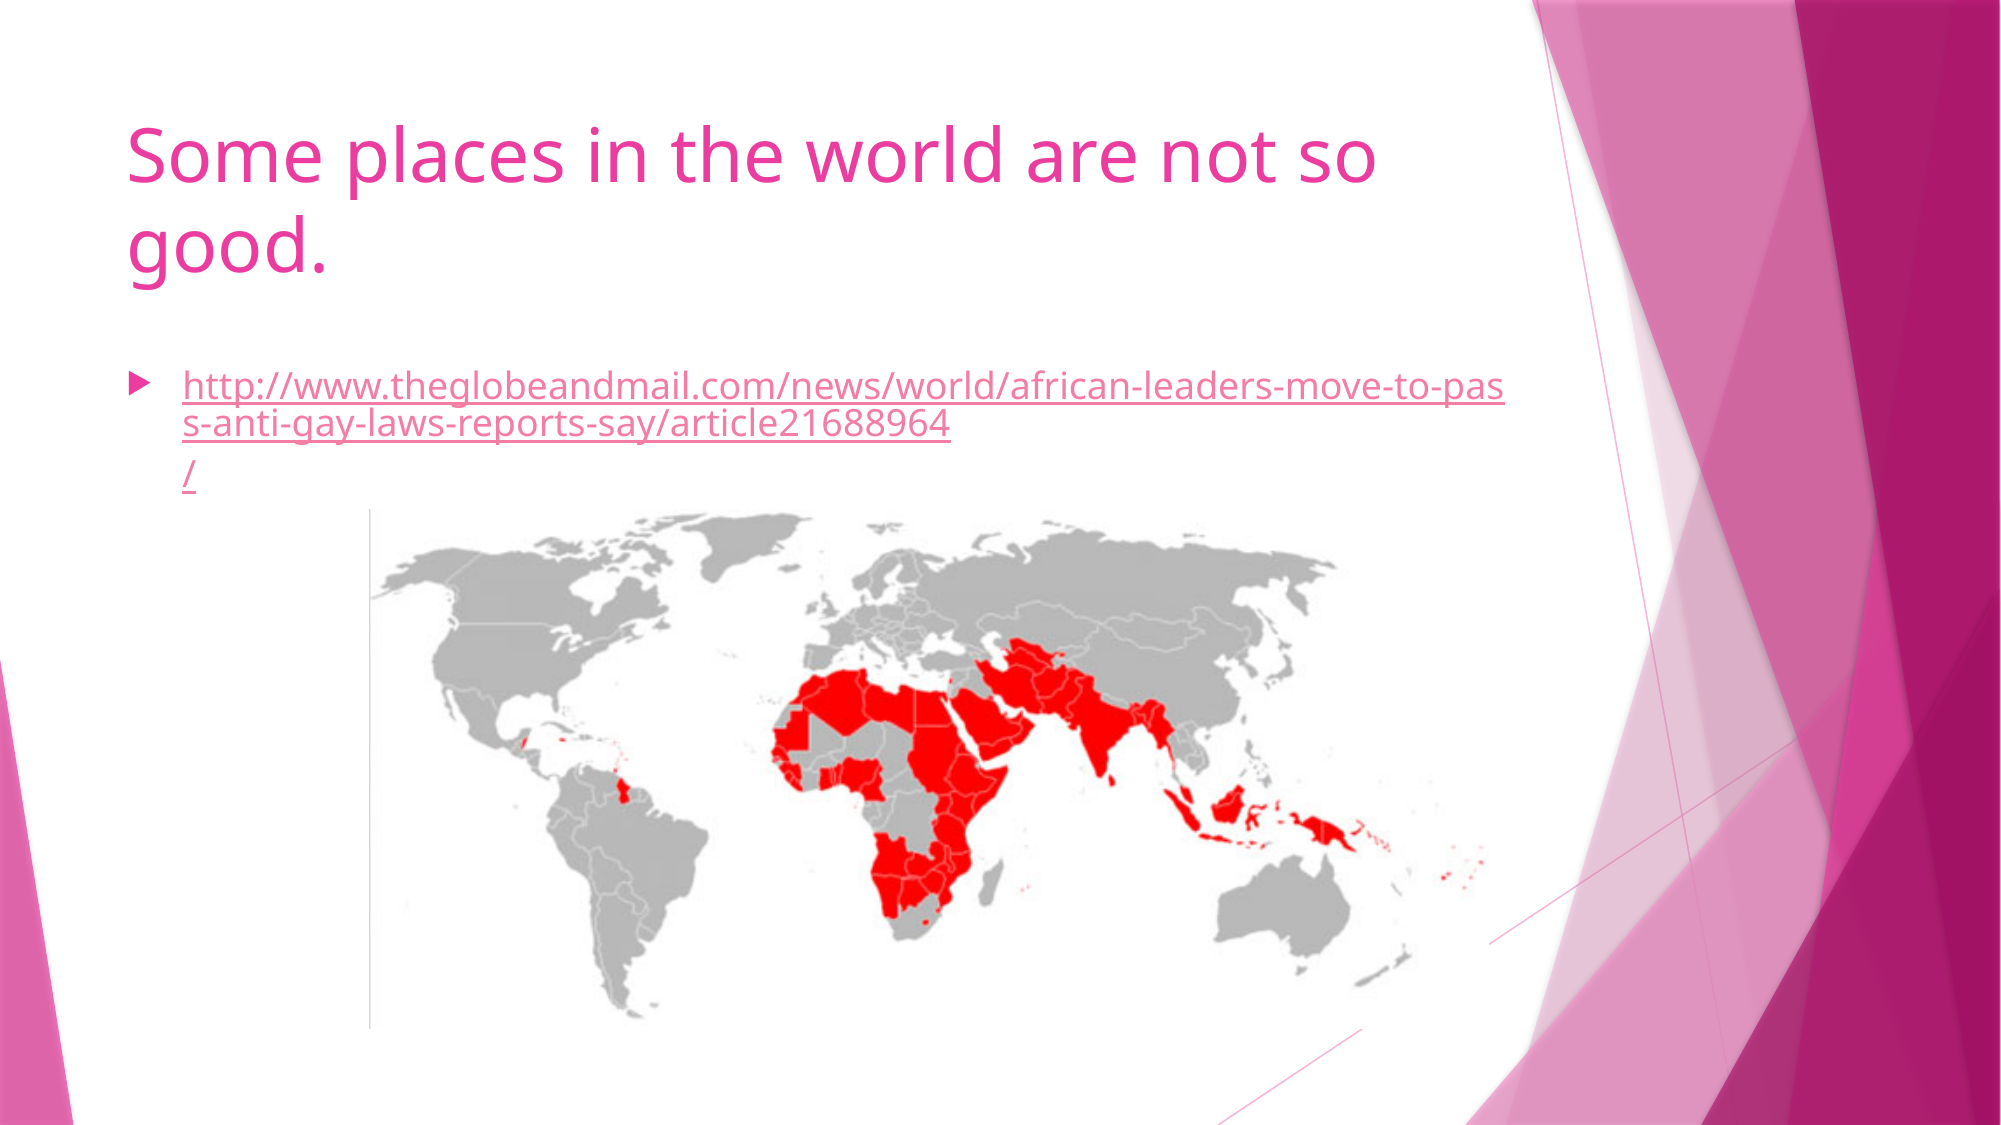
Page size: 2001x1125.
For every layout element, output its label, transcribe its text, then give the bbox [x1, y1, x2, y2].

title Some places in the world are not so good. [111, 99, 1522, 317]
list http://www.theglobeandmail.com/news/world/african-leaders-move-to-pass-anti-gay-laws-reports-say/article21688964/ [111, 354, 1522, 992]
picture [369, 509, 1489, 1030]
